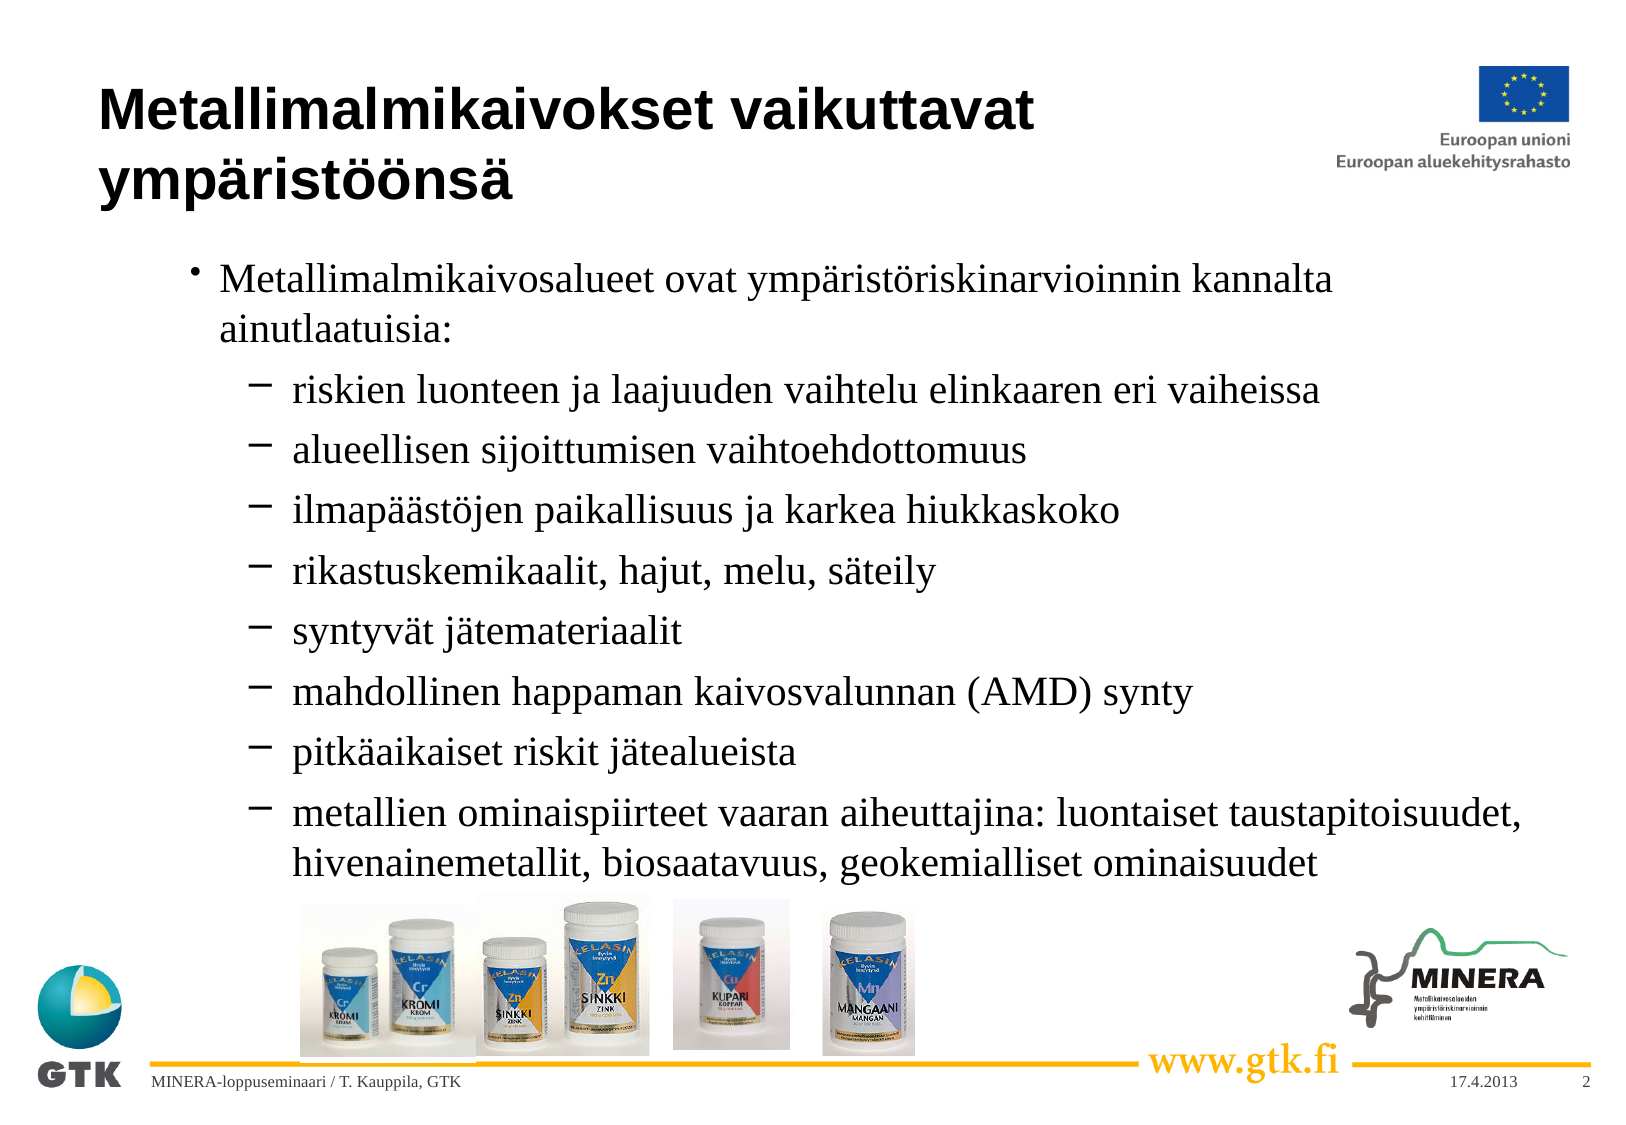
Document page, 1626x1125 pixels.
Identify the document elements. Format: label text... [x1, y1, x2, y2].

slide_number 2 [1533, 1069, 1606, 1093]
picture [142, 893, 1601, 1092]
footer MINERA-loppuseminaari / T. Kauppila, GTK [135, 1069, 1144, 1093]
title Metallimalmikaivokset vaikuttavat ympäristöönsä [83, 31, 1546, 219]
picture [1336, 66, 1570, 171]
picture [1349, 928, 1568, 1028]
list Metallimalmikaivosalueet ovat ympäristöriskinarvioinnin kannalta ainutlaatuisia: riskien luonteen ja laajuuden vaihtelu elinkaaren eri vaiheissa alueellisen sijoittumisen vaihtoehdottomuus ilmapäästöjen paikallisuus ja karkea hiukkaskoko rikastuskemikaalit, hajut, melu, säteily syntyvät jätemateriaalit mahdollinen happaman kaivosvalunnan (AMD) synty pitkäaikaiset riskit jätealueista metallien ominaispiirteet vaaran aiheuttajina: luontaiset taustapitoisuudet, hivenainemetallit, biosaatavuus, geokemialliset ominaisuudet [174, 243, 1569, 1000]
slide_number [1344, 1069, 1533, 1093]
picture [31, 952, 128, 1094]
